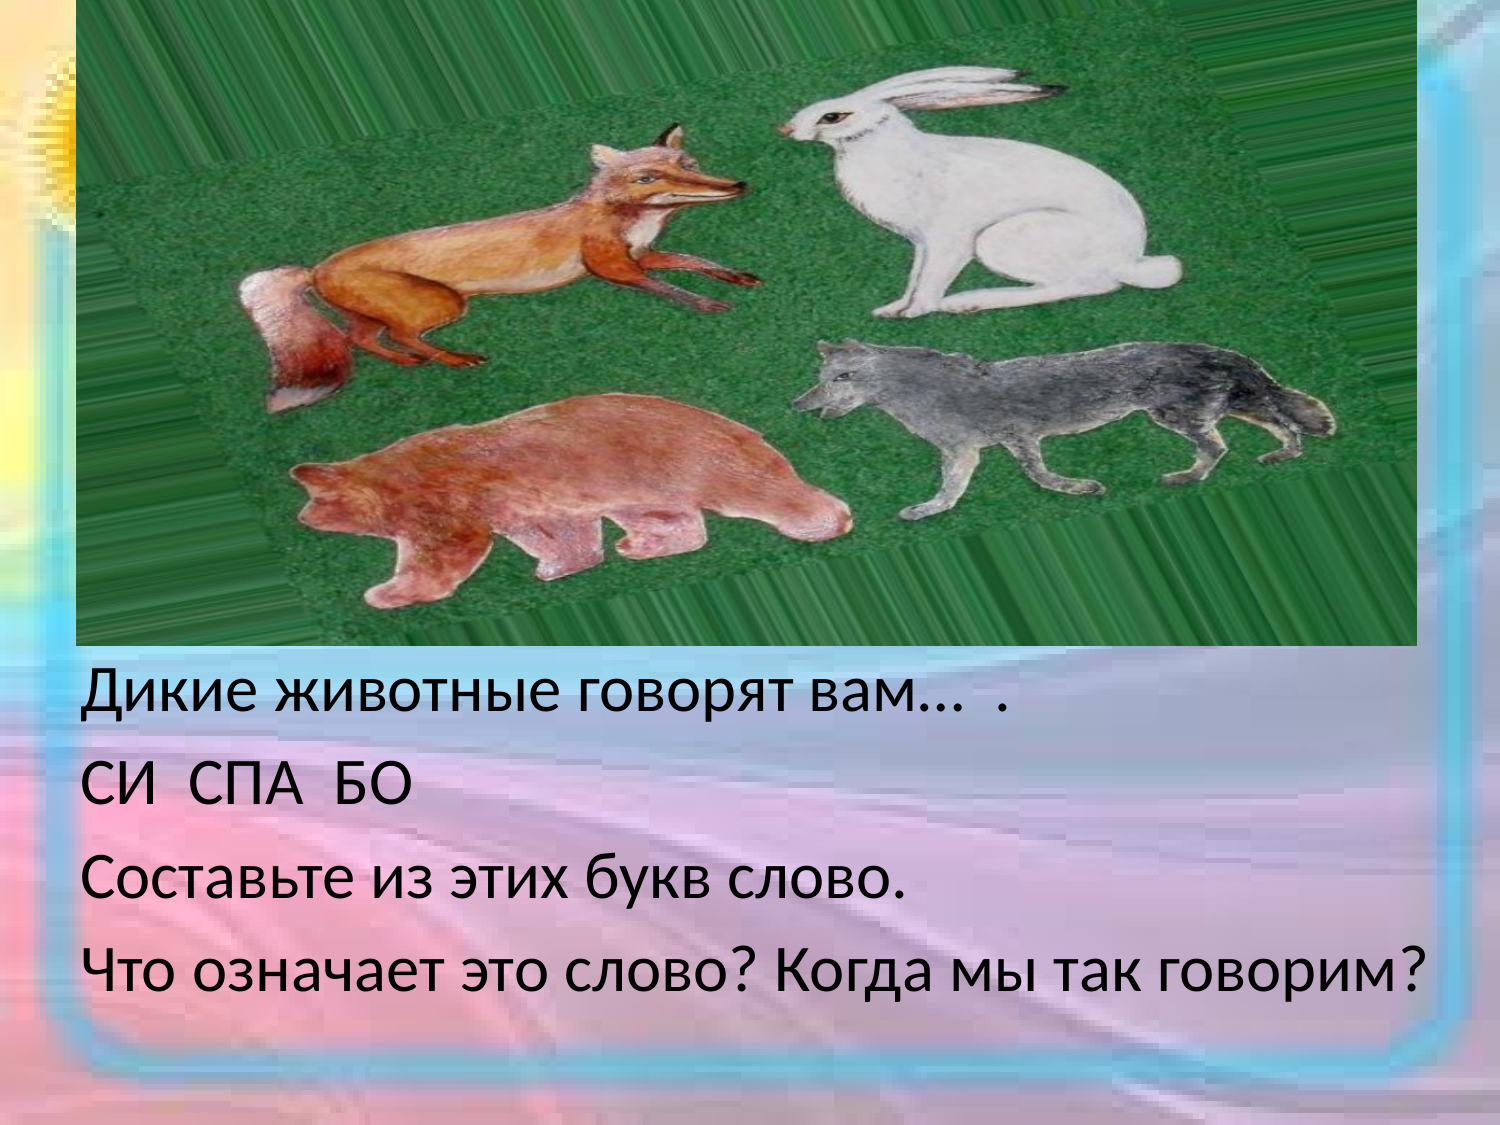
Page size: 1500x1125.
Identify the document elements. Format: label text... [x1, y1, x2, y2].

subtitle Дикие животные говорят вам… . СИ СПА БО Составьте из этих букв слово. Что означает это слово? Когда мы так говорим? [64, 637, 1447, 1059]
picture [0, 0, 1500, 1125]
